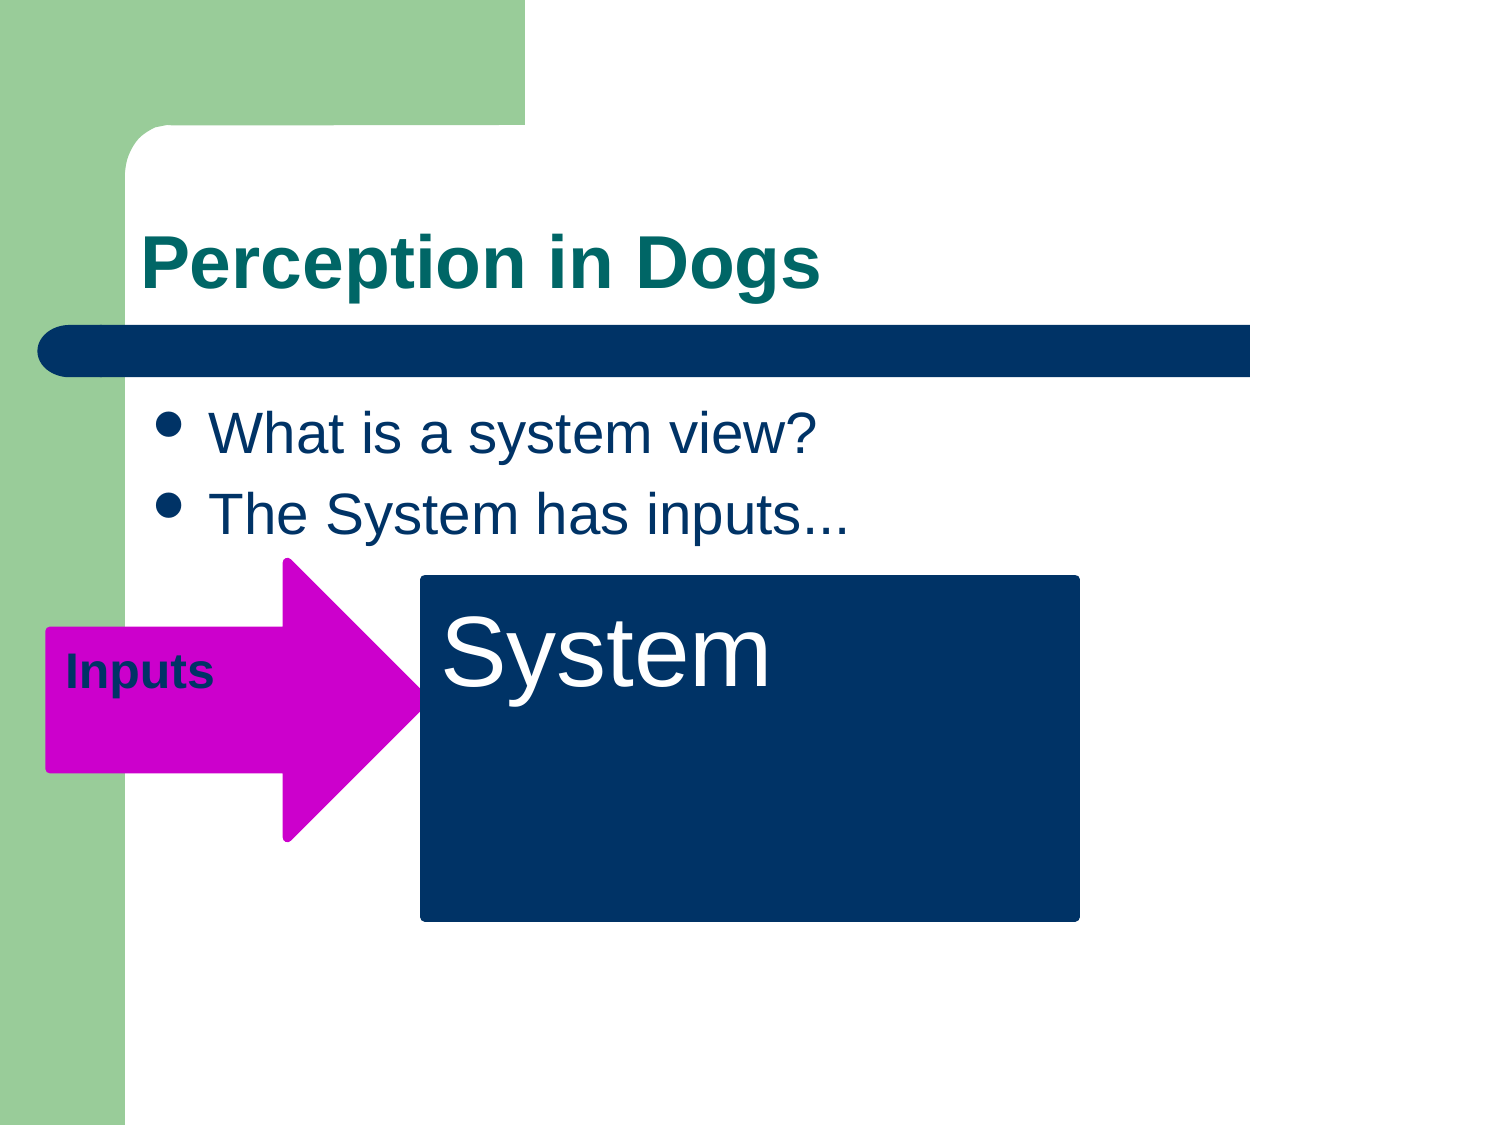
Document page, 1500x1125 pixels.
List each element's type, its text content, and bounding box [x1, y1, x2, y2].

text_box Inputs [49, 562, 425, 838]
text_box System [425, 579, 1075, 917]
title Perception in Dogs [124, 124, 1426, 313]
list What is a system view? The System has inputs... [137, 387, 1400, 999]
